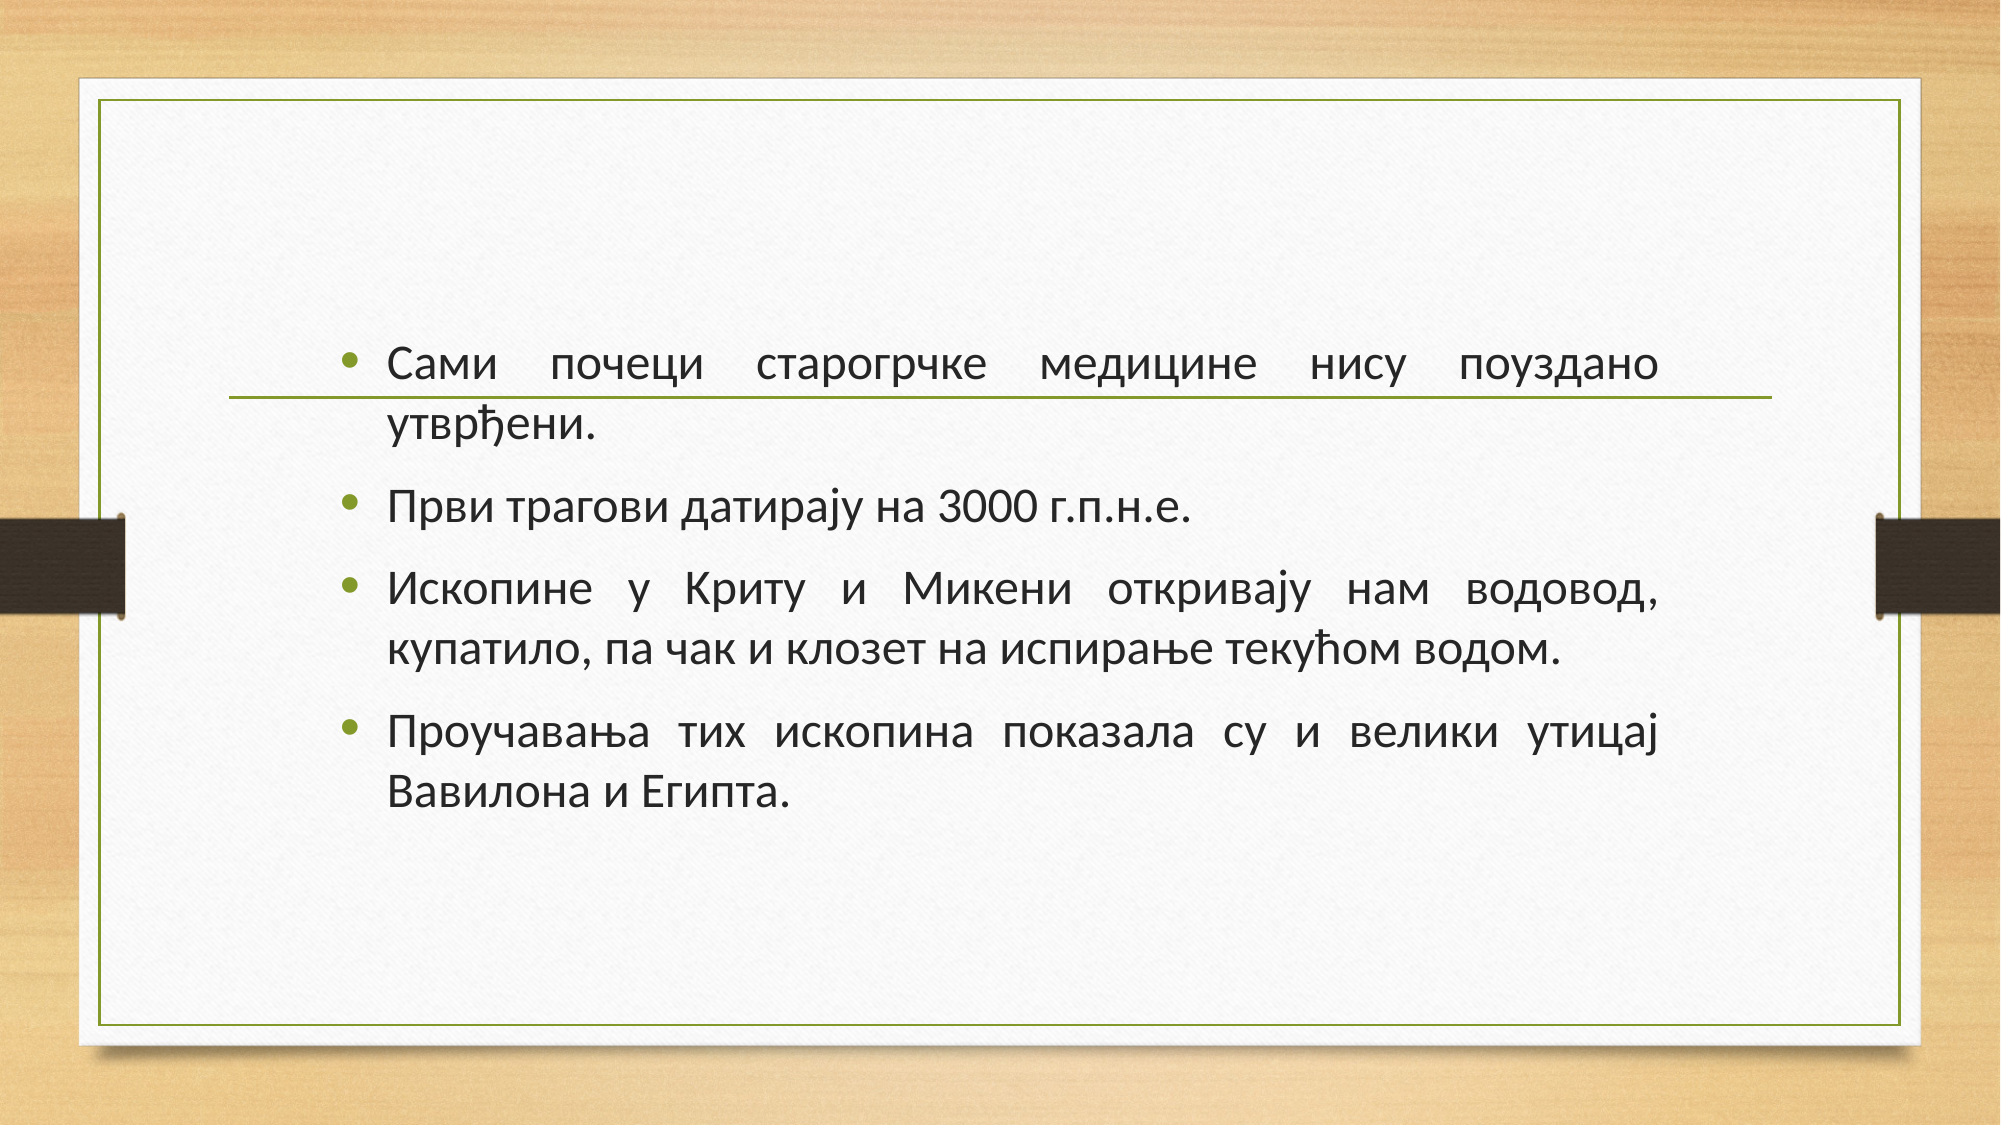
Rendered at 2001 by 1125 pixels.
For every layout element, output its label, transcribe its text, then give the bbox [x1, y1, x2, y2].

picture [0, 0, 2001, 1125]
list Сами почеци старогрчке медицине нису поуздано утврђени. Први трагови датирају на 3000 г.п.н.е. Ископине у Kриту и Микени откривају нам водовод, купатило, па чак и клозет на испирање текућом водом. Проучавања тих ископина показала су и велики утицај Вавилона и Египта. [324, 322, 1675, 1000]
